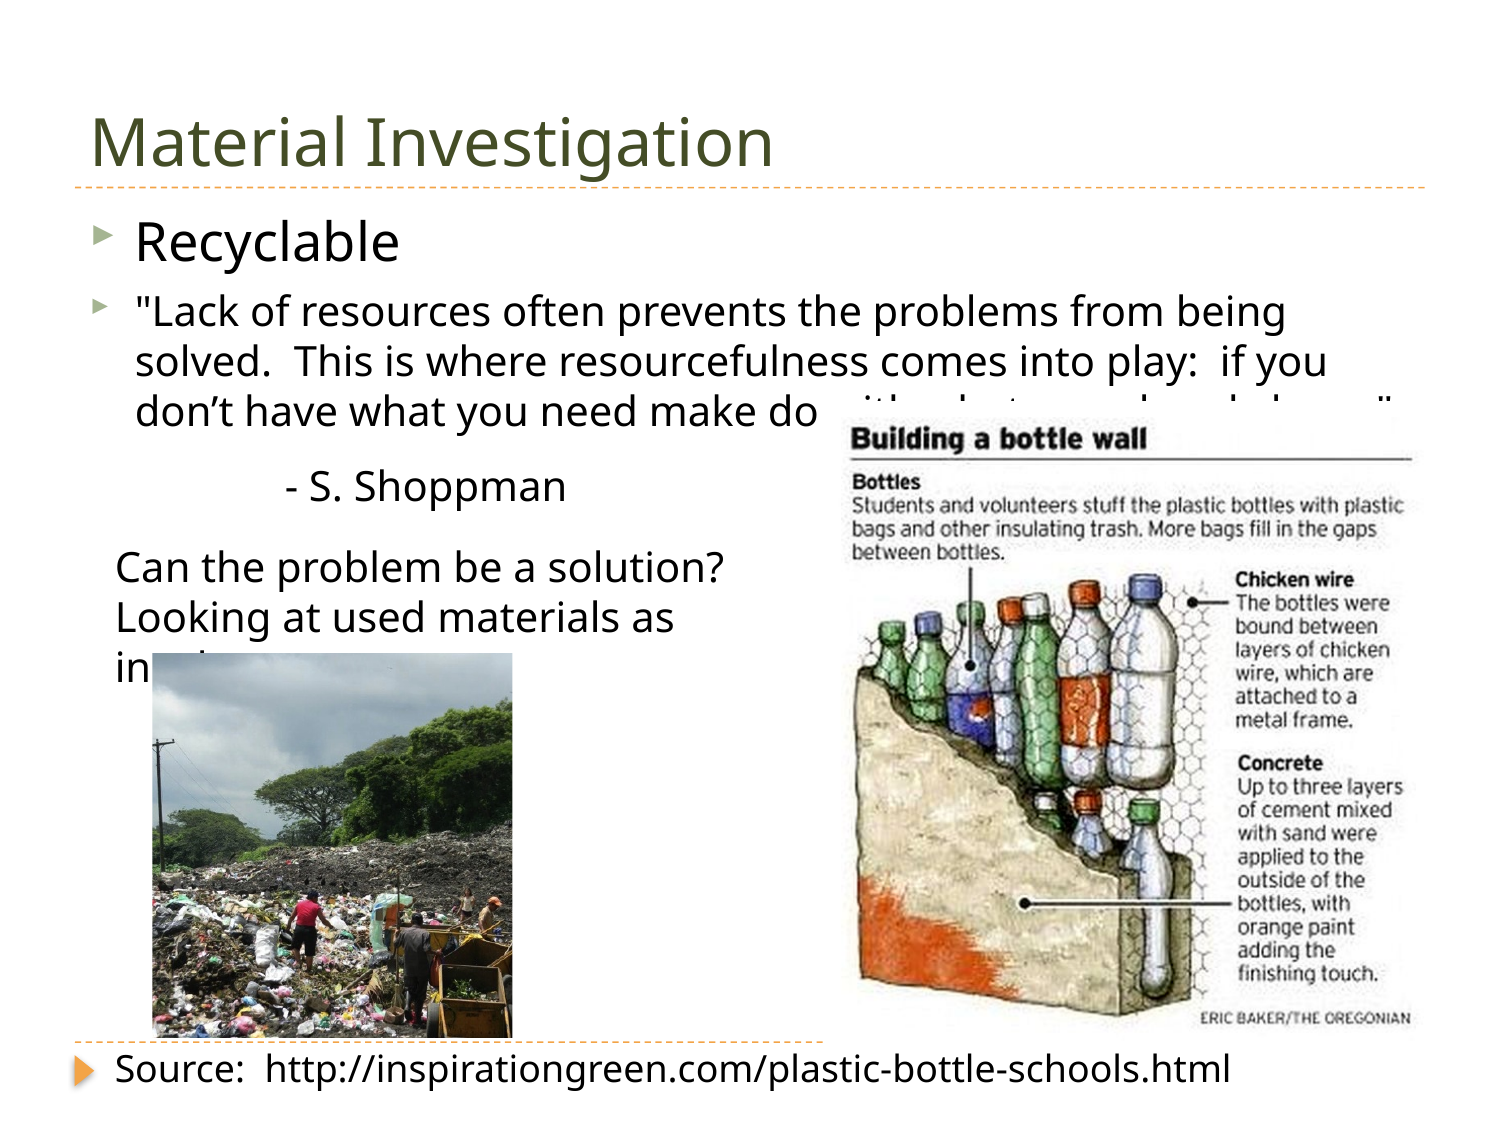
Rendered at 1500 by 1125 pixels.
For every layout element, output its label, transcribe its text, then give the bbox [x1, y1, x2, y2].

picture [824, 401, 1432, 1054]
text_box Source: http://inspirationgreen.com/plastic-bottle-schools.html [99, 1037, 1275, 1098]
text_box Can the problem be a solution? Looking at used materials as insulators [99, 533, 818, 699]
list Recyclable "Lack of resources often prevents the problems from being solved. This is where resourcefulness comes into play: if you don’t have what you need make do with what you already have." - S. Shoppman [75, 200, 1425, 1010]
picture [152, 653, 513, 1038]
title Material Investigation [75, 24, 1425, 188]
